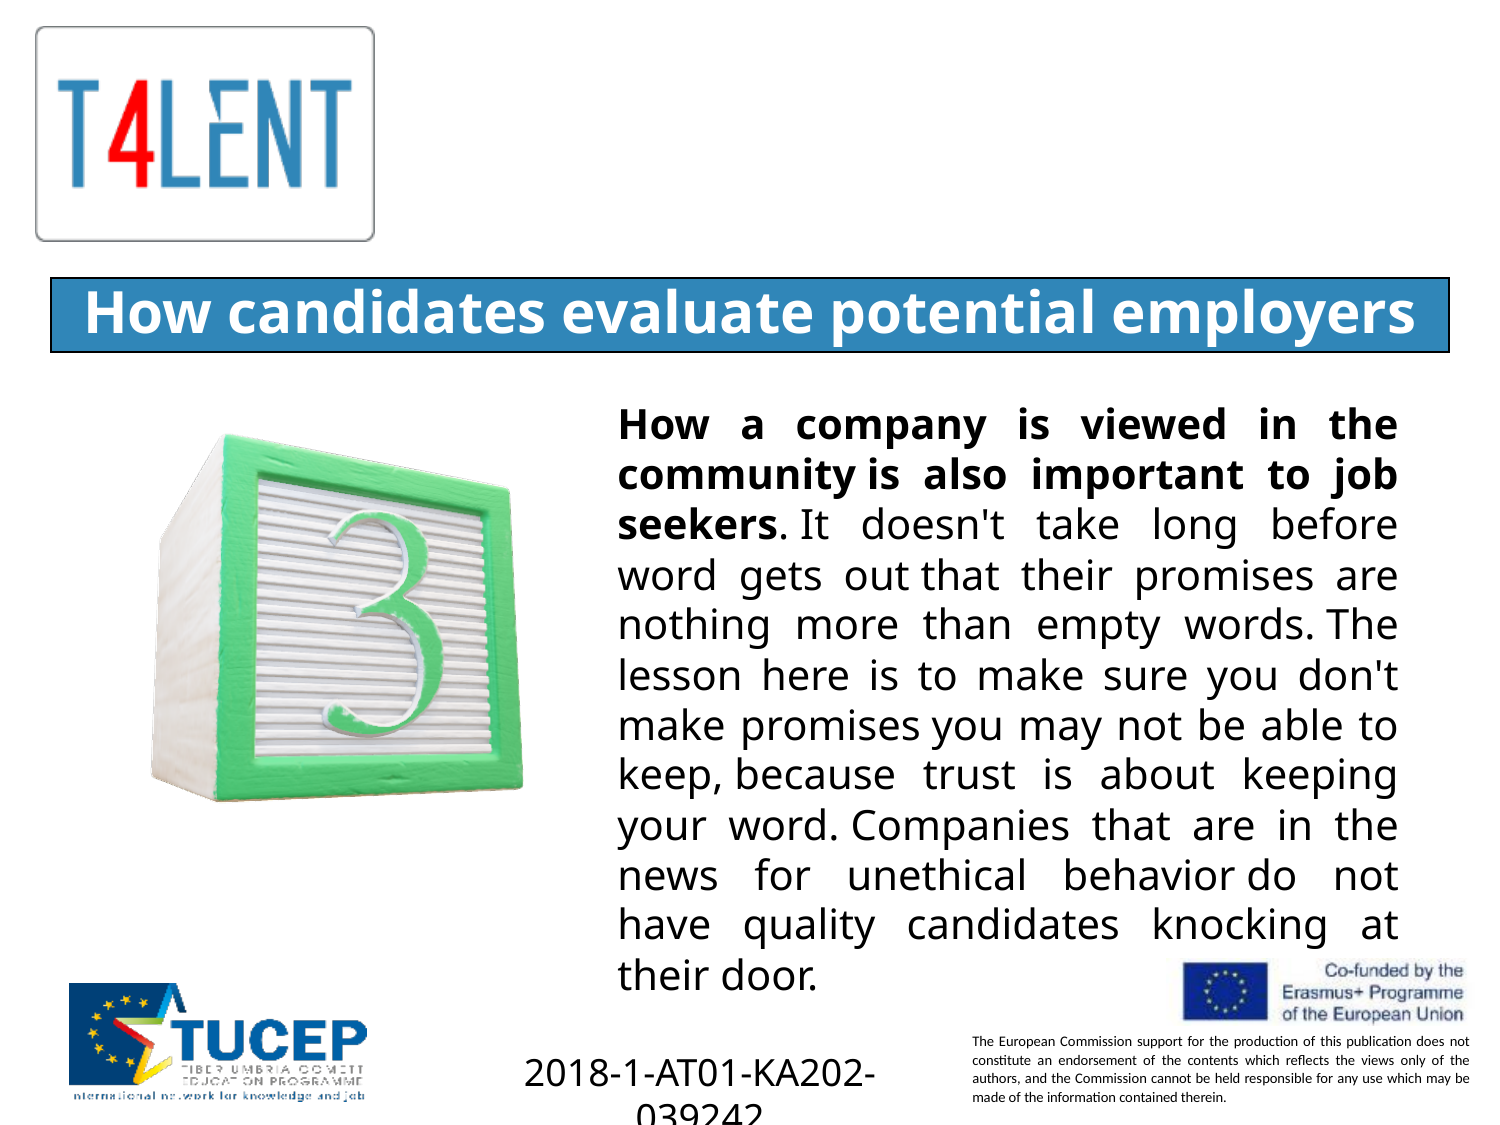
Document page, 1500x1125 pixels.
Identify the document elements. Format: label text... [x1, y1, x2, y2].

picture [68, 983, 368, 1102]
text_box 2018-1-AT01-KA202-039242 [454, 1040, 946, 1125]
picture [104, 429, 527, 862]
picture [1166, 962, 1478, 1026]
text_box How a company is viewed in the community is also important to job seekers. It doesn't take long before word gets out that their promises are nothing more than empty words. The lesson here is to make sure you don't make promises you may not be able to keep, because trust is about keeping your word. Companies that are in the news for unethical behavior do not have quality candidates knocking at their door. [602, 390, 1414, 1006]
picture [35, 26, 375, 242]
title How candidates evaluate potential employers [51, 278, 1449, 353]
